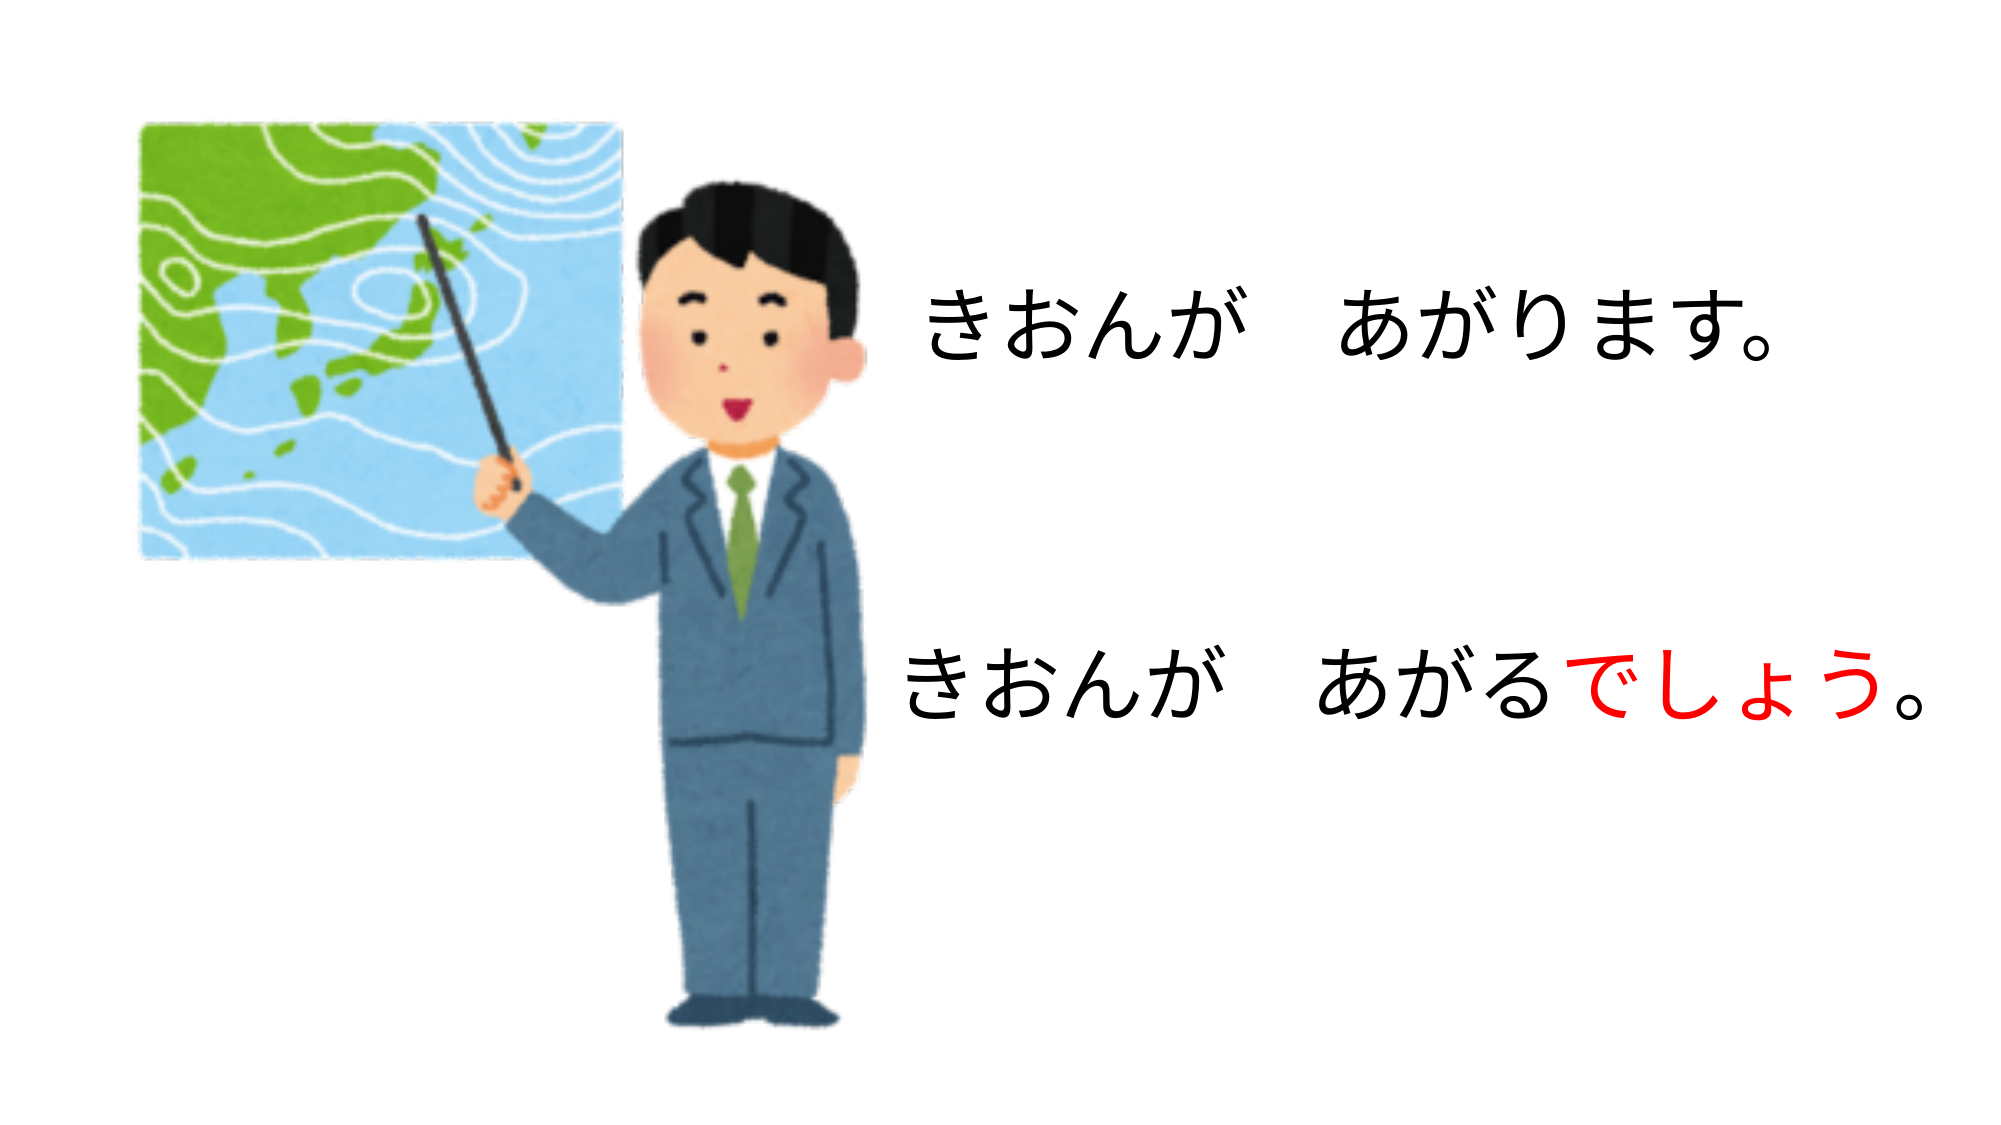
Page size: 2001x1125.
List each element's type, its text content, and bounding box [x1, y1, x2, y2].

picture [110, 104, 943, 1057]
text_box きおんが あがるでしょう。 [943, 625, 1989, 740]
text_box きおんが あがります。 [943, 265, 1839, 381]
